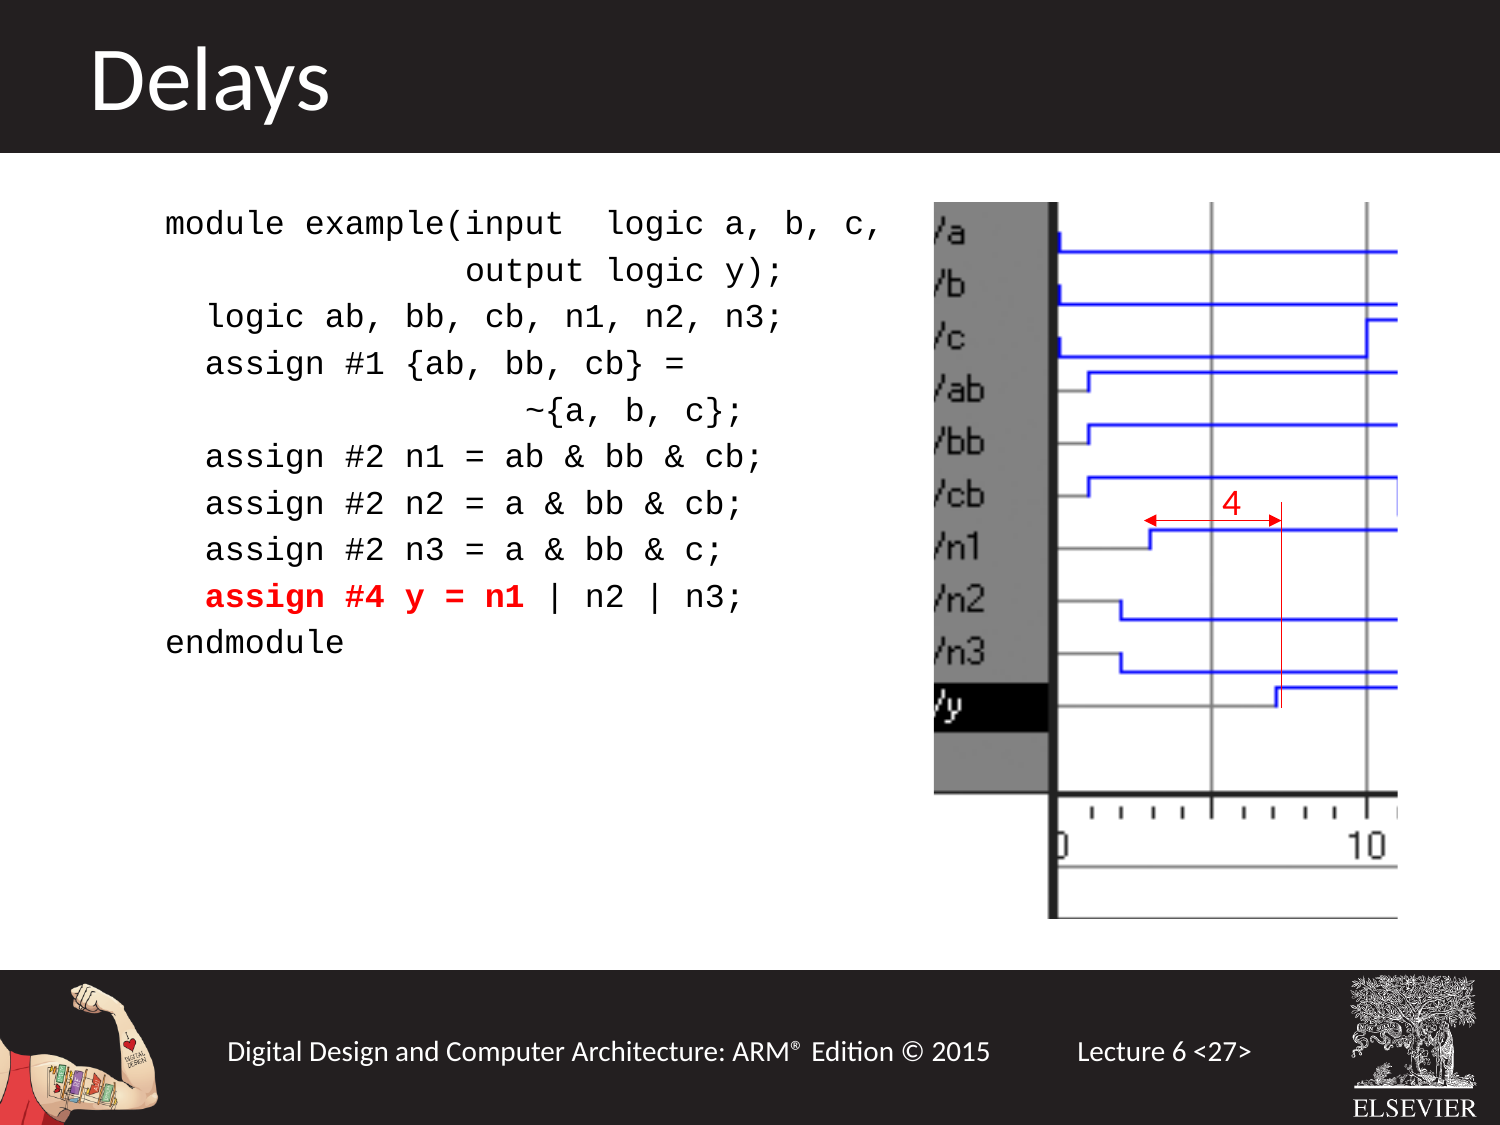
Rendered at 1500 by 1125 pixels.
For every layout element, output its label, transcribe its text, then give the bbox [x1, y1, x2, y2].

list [931, 199, 1401, 921]
text_box [87, 174, 1413, 1025]
picture [0, 979, 163, 1125]
picture [1350, 974, 1477, 1117]
text_box Delays [75, 11, 1375, 136]
list module example(input logic a, b, c, output logic y); logic ab, bb, cb, n1, n2, n3; assign #1 {ab, bb, cb} = ~{a, b, c}; assign #2 n1 = ab & bb & cb; assign #2 n2 = a & bb & cb; assign #2 n3 = a & bb & c; assign #4 y = n1 | n2 | n3; endmodule [150, 193, 913, 1007]
